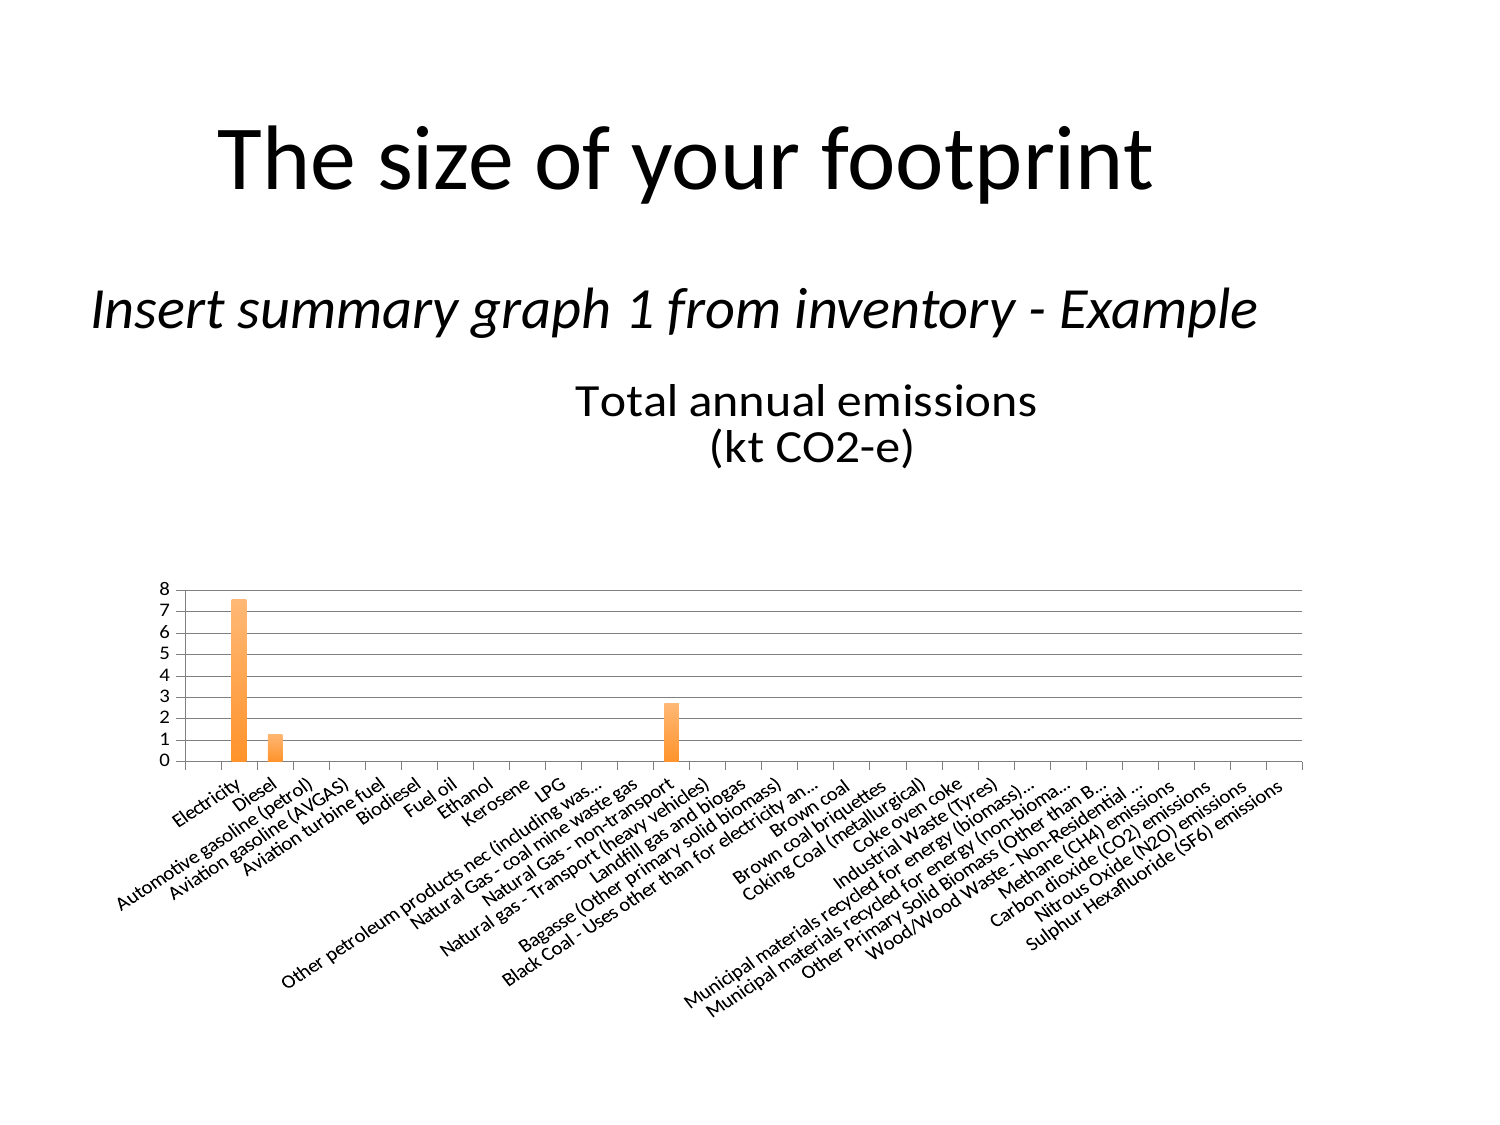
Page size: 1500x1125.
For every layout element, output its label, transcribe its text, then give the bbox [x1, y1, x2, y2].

chart [111, 349, 1341, 1023]
list Insert summary graph 1 from inventory - Example [75, 262, 1425, 1005]
text_box The size of your footprint [88, 45, 1306, 209]
